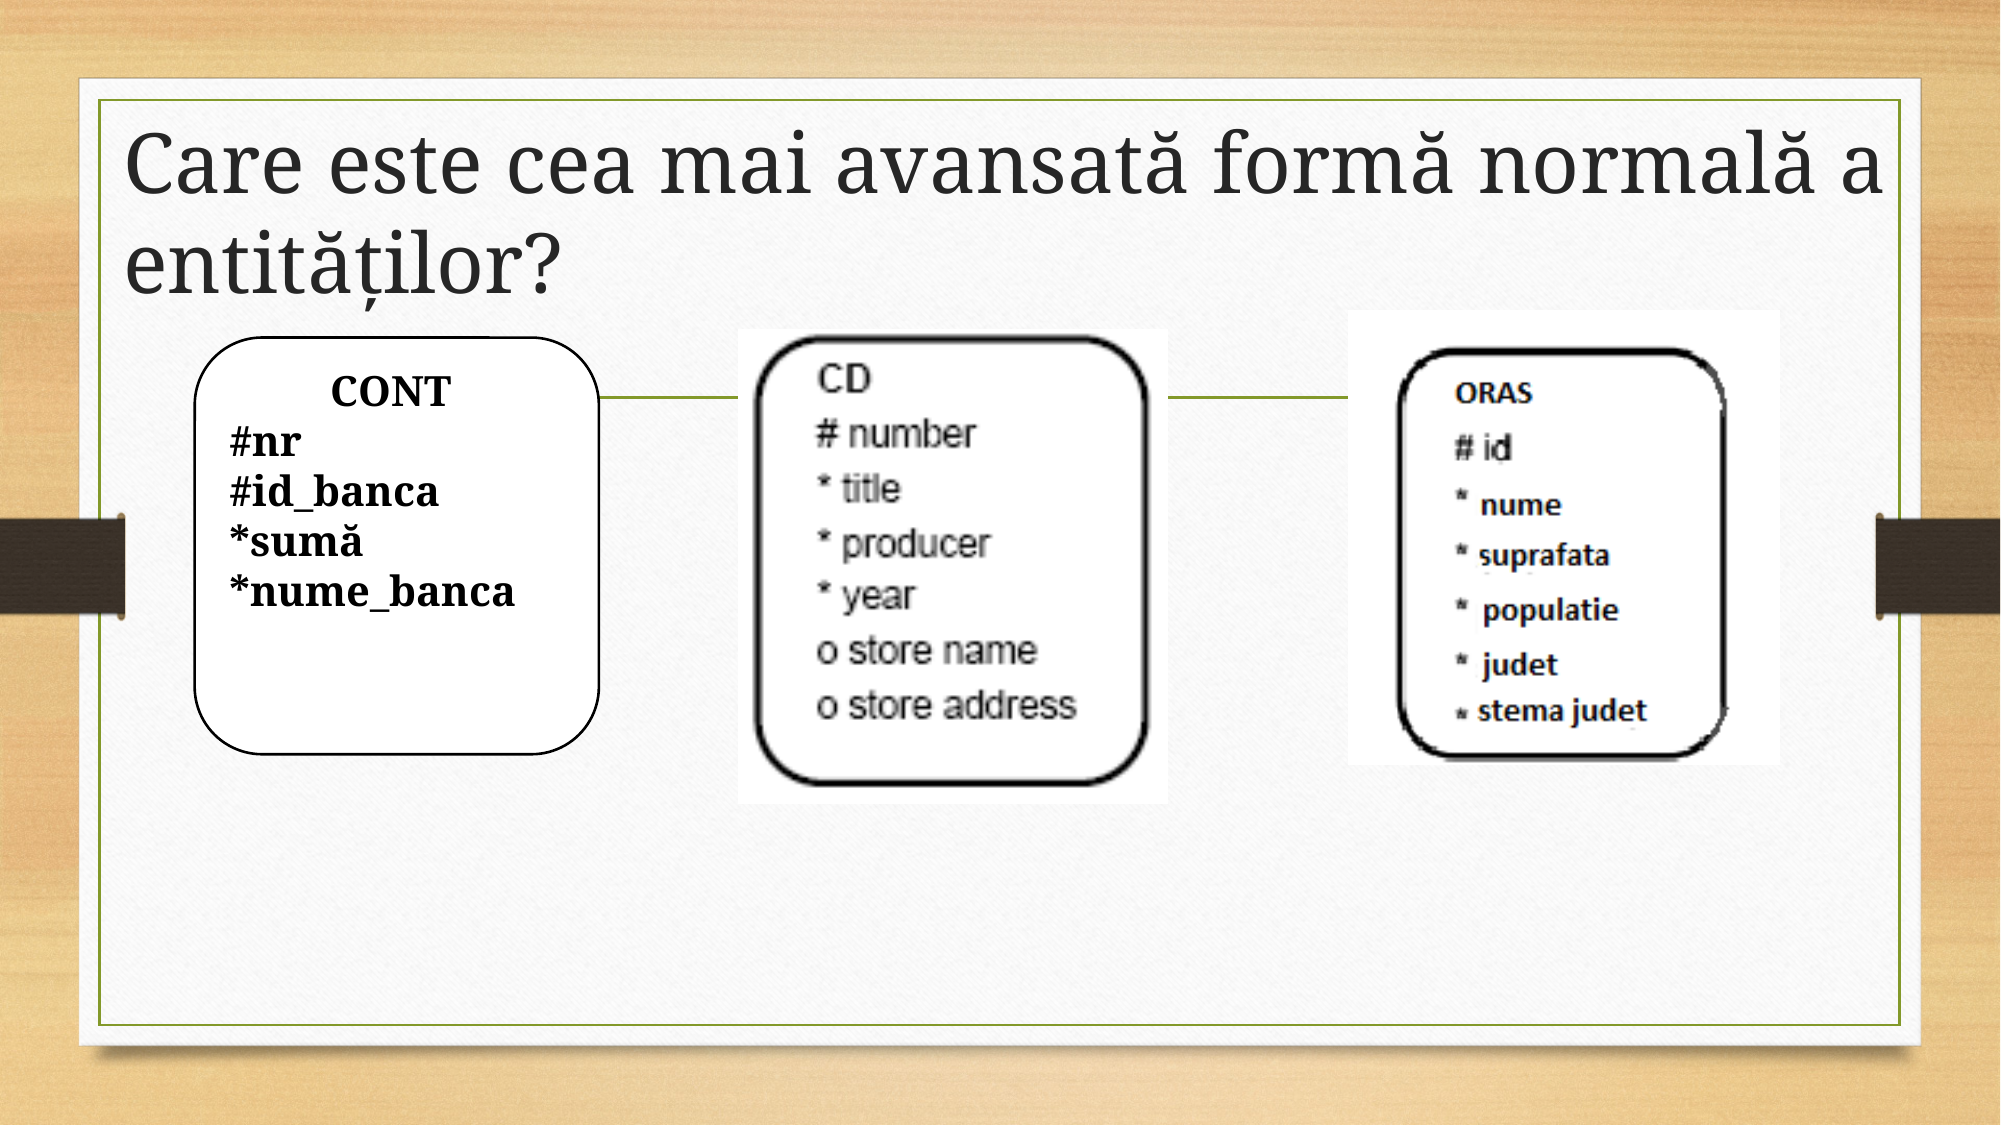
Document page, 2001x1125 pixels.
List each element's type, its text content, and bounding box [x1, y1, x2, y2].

title Care este cea mai avansată formă normală a entităților? [108, 101, 1922, 319]
text_box CONT #nr #id_banca *sumă *nume_banca [193, 336, 601, 756]
picture [0, 0, 2001, 1125]
